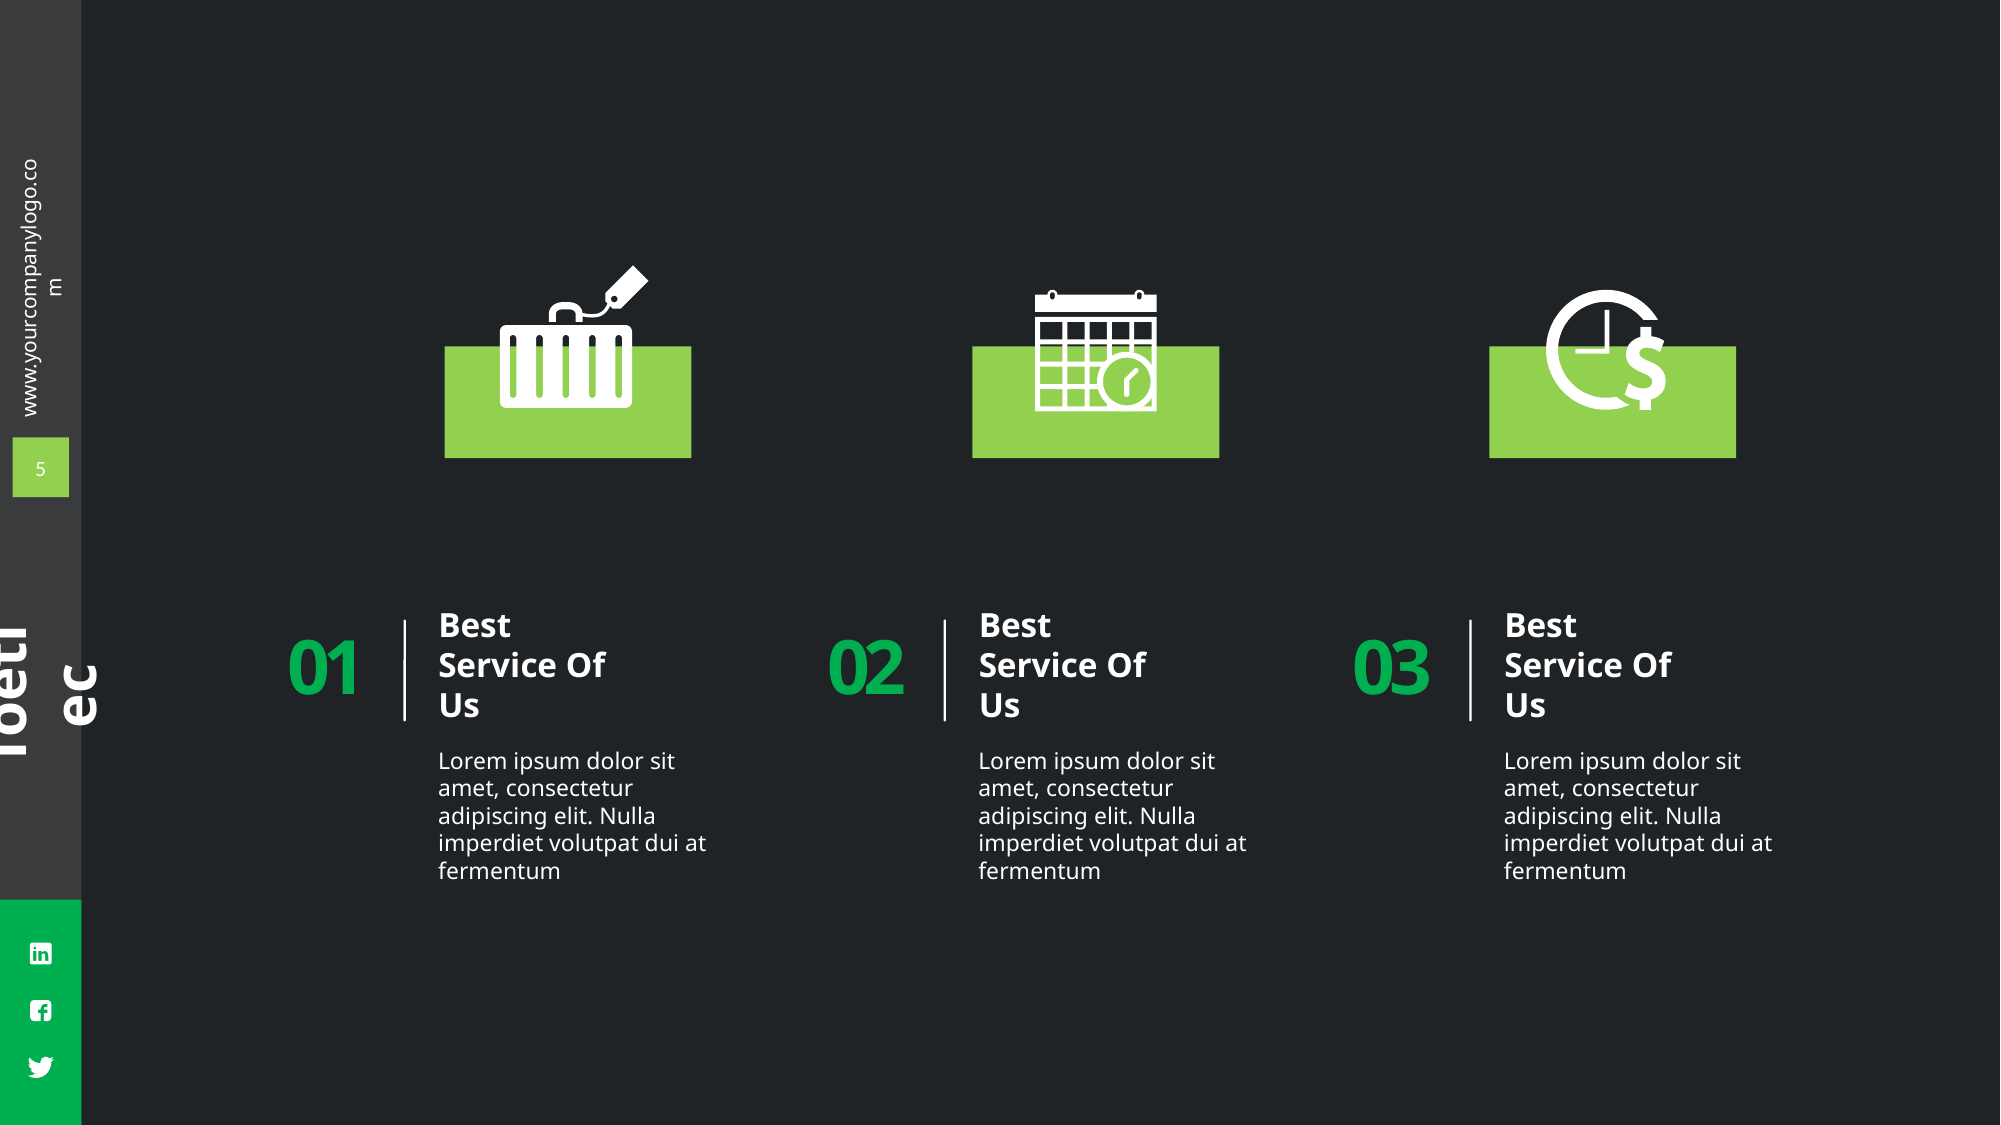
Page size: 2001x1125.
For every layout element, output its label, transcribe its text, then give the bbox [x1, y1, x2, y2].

text_box [402, 618, 407, 723]
text_box 01 [265, 608, 388, 733]
text_box Best Service Of Us [963, 602, 1191, 727]
text_box Best Service Of Us [1489, 602, 1717, 727]
text_box [444, 345, 692, 459]
slide_number 5 [12, 437, 69, 498]
text_box 02 [806, 608, 929, 733]
text_box [1488, 345, 1737, 459]
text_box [1546, 289, 1666, 410]
text_box 03 [1331, 608, 1454, 733]
text_box Lorem ipsum dolor sit amet, consectetur adipiscing elit. Nulla imperdiet volutpat dui at fermentum [1489, 739, 1804, 892]
text_box [942, 618, 947, 723]
text_box Best Service Of Us [423, 602, 651, 727]
text_box [1468, 618, 1473, 723]
text_box [971, 345, 1220, 459]
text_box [1035, 289, 1157, 412]
text_box Lorem ipsum dolor sit amet, consectetur adipiscing elit. Nulla imperdiet volutpat dui at fermentum [963, 739, 1278, 892]
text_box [499, 265, 649, 408]
text_box Lorem ipsum dolor sit amet, consectetur adipiscing elit. Nulla imperdiet volutpat dui at fermentum [423, 739, 738, 892]
